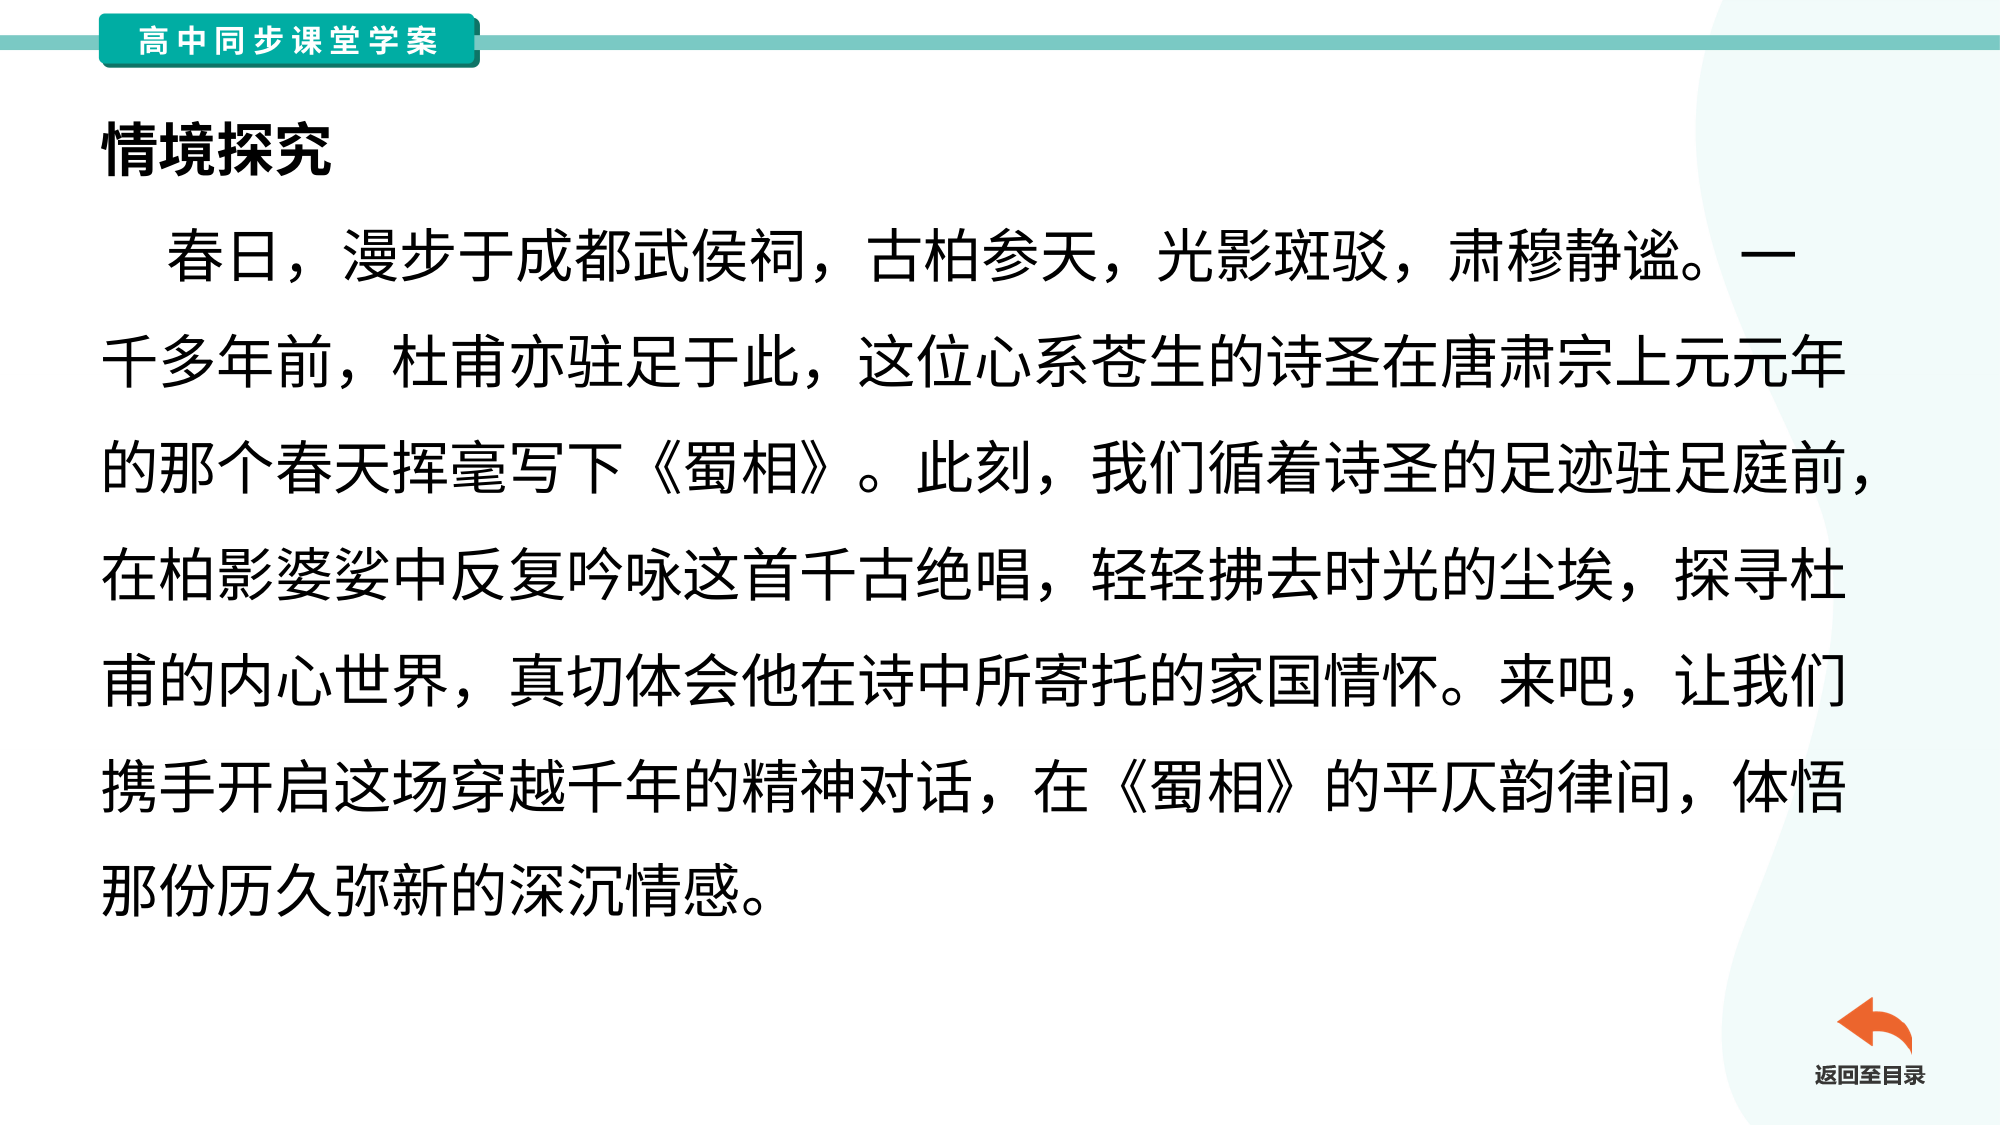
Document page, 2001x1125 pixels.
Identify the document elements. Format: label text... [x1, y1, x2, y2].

text_box 情境探究 春日，漫步于成都武侯祠，古柏参天，光影斑驳，肃穆静谧。一 千多年前，杜甫亦驻足于此，这位心系苍生的诗圣在唐肃宗上元元年 的那个春天挥毫写下《蜀相》。此刻，我们循着诗圣的足迹驻足庭前， 在柏影婆娑中反复吟咏这首千古绝唱，轻轻拂去时光的尘埃，探寻杜 甫的内心世界，真切体会他在诗中所寄托的家国情怀。来吧，让我们 携手开启这场穿越千年的精神对话，在《蜀相》的平仄韵律间，体悟 那份历久弥新的深沉情感。 [100, 76, 1899, 914]
picture [0, 0, 2000, 1125]
